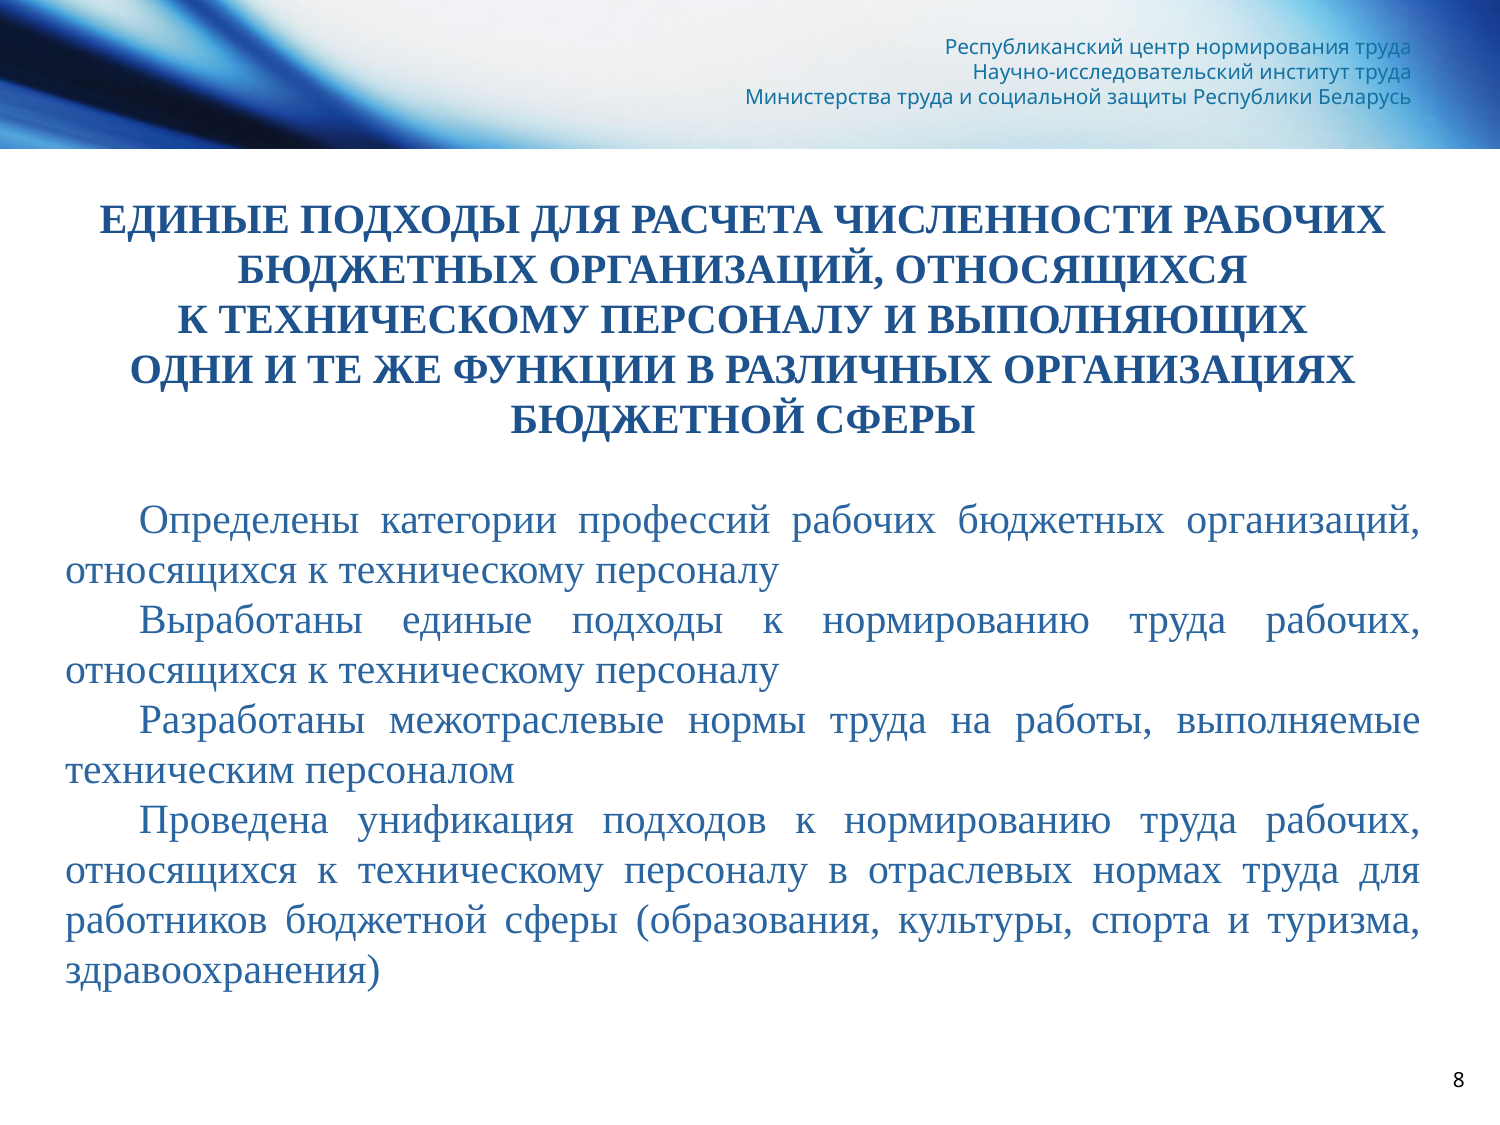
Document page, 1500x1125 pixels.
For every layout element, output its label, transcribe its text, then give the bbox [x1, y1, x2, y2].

text_box 8 [1421, 1059, 1497, 1125]
title Республиканский центр нормирования труда Научно-исследовательский институт труда Министерства труда и социальной защиты Республики Беларусь [76, 24, 1427, 118]
text_box ЕДИНЫЕ ПОДХОДЫ ДЛЯ РАСЧЕТА ЧИСЛЕННОСТИ РАБОЧИХ БЮДЖЕТНЫХ ОРГАНИЗАЦИЙ, ОТНОСЯЩИХСЯ К ТЕХНИЧЕСКОМУ ПЕРСОНАЛУ И ВЫПОЛНЯЮЩИХ ОДНИ И ТЕ ЖЕ ФУНКЦИИ В РАЗЛИЧНЫХ ОРГАНИЗАЦИЯХ БЮДЖЕТНОЙ СФЕРЫ Определены категории профессий рабочих бюджетных организаций, относящихся к техническому персоналу Выработаны единые подходы к нормированию труда рабочих, относящихся к техническому персоналу Разработаны межотраслевые нормы труда на работы, выполняемые техническим персоналом Проведена унификация подходов к нормированию труда рабочих, относящихся к техническому персоналу в отраслевых нормах труда для работников бюджетной сферы (образования, культуры, спорта и туризма, здравоохранения) [64, 191, 1422, 1083]
picture [0, 0, 1500, 149]
